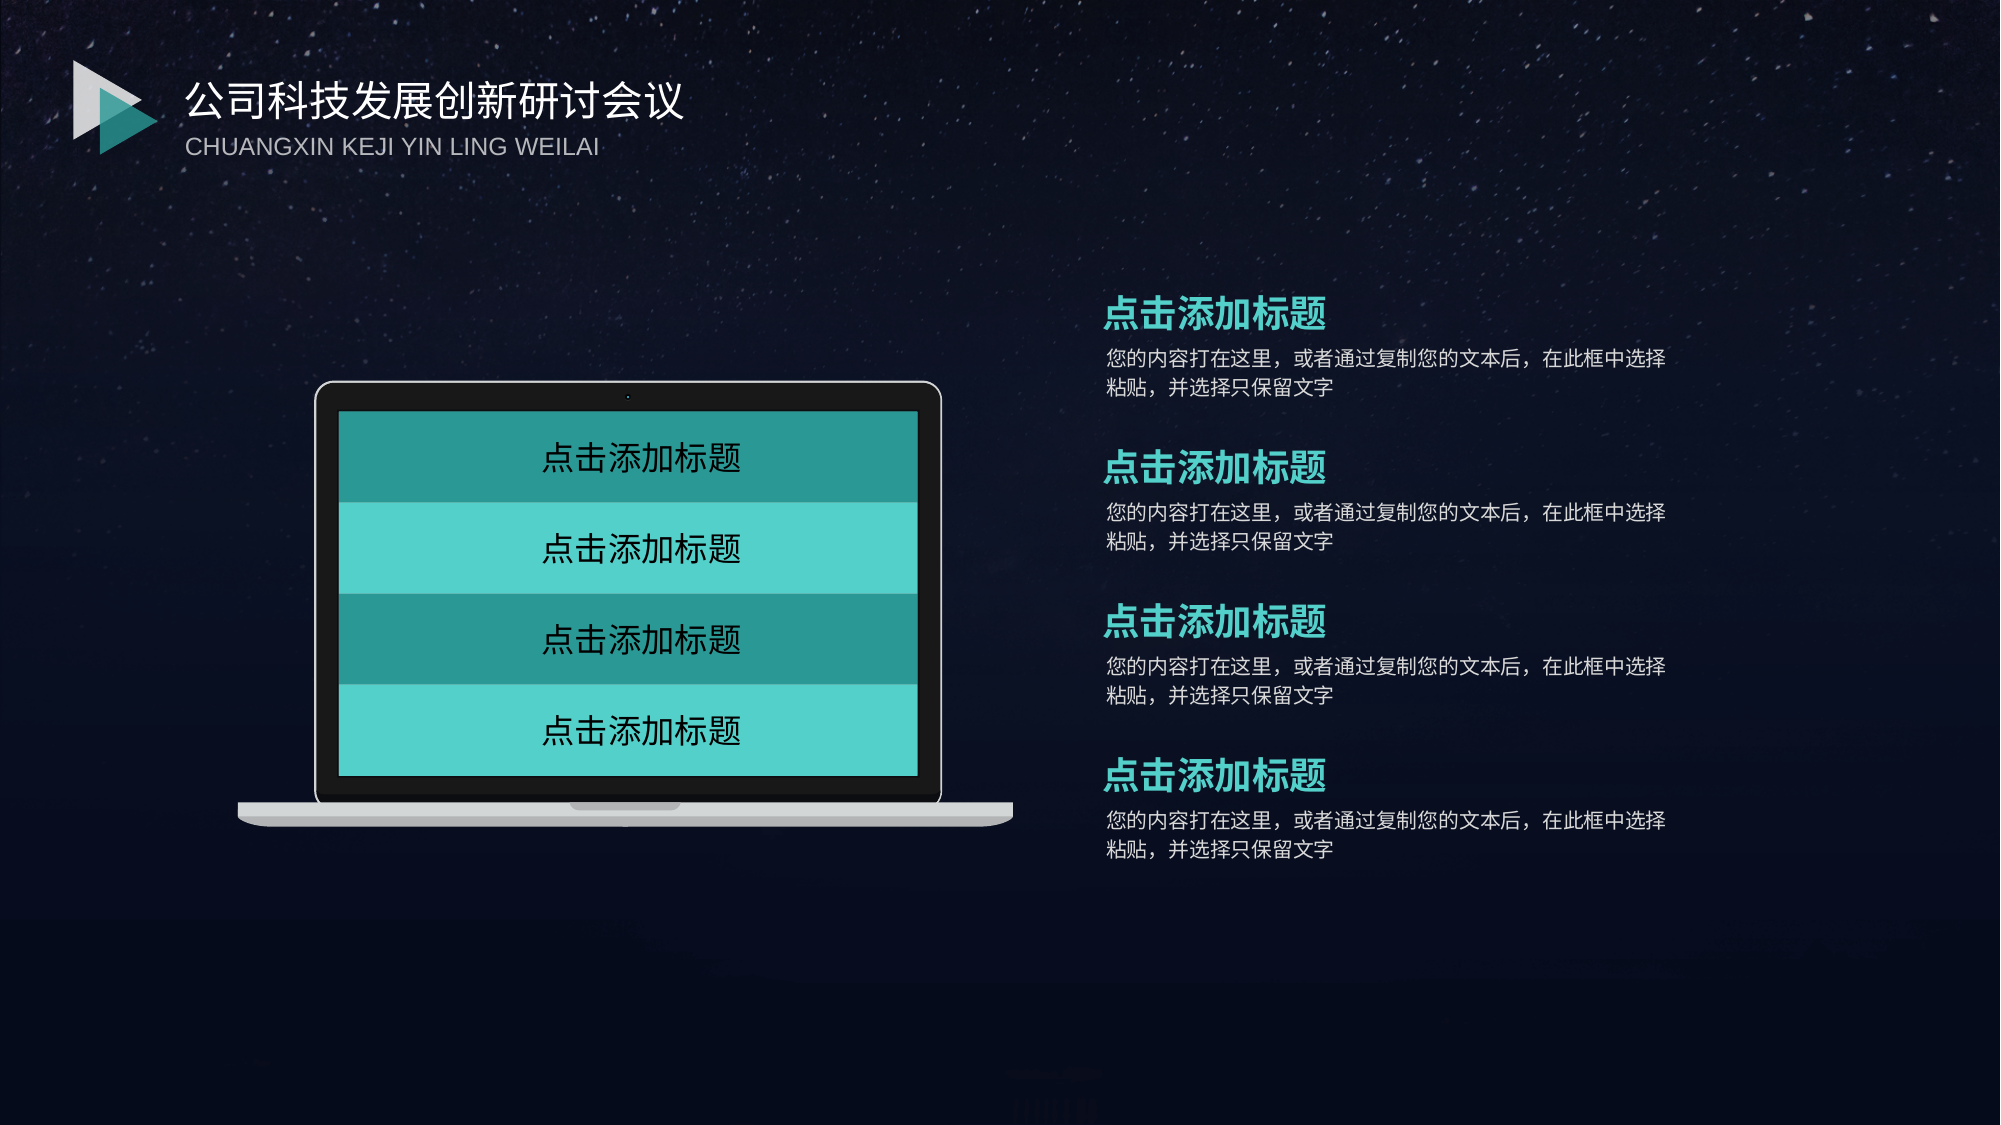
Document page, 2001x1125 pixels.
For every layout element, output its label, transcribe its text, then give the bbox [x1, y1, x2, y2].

text_box CHUANGXIN KEJI YIN LING WEILAI [169, 122, 699, 168]
picture [0, 0, 2000, 1125]
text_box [73, 60, 158, 155]
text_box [237, 380, 1013, 827]
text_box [1087, 744, 1857, 862]
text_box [1087, 436, 1857, 554]
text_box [1087, 590, 1857, 708]
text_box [1087, 282, 1857, 401]
text_box 公司科技发展创新研讨会议 [169, 67, 710, 132]
